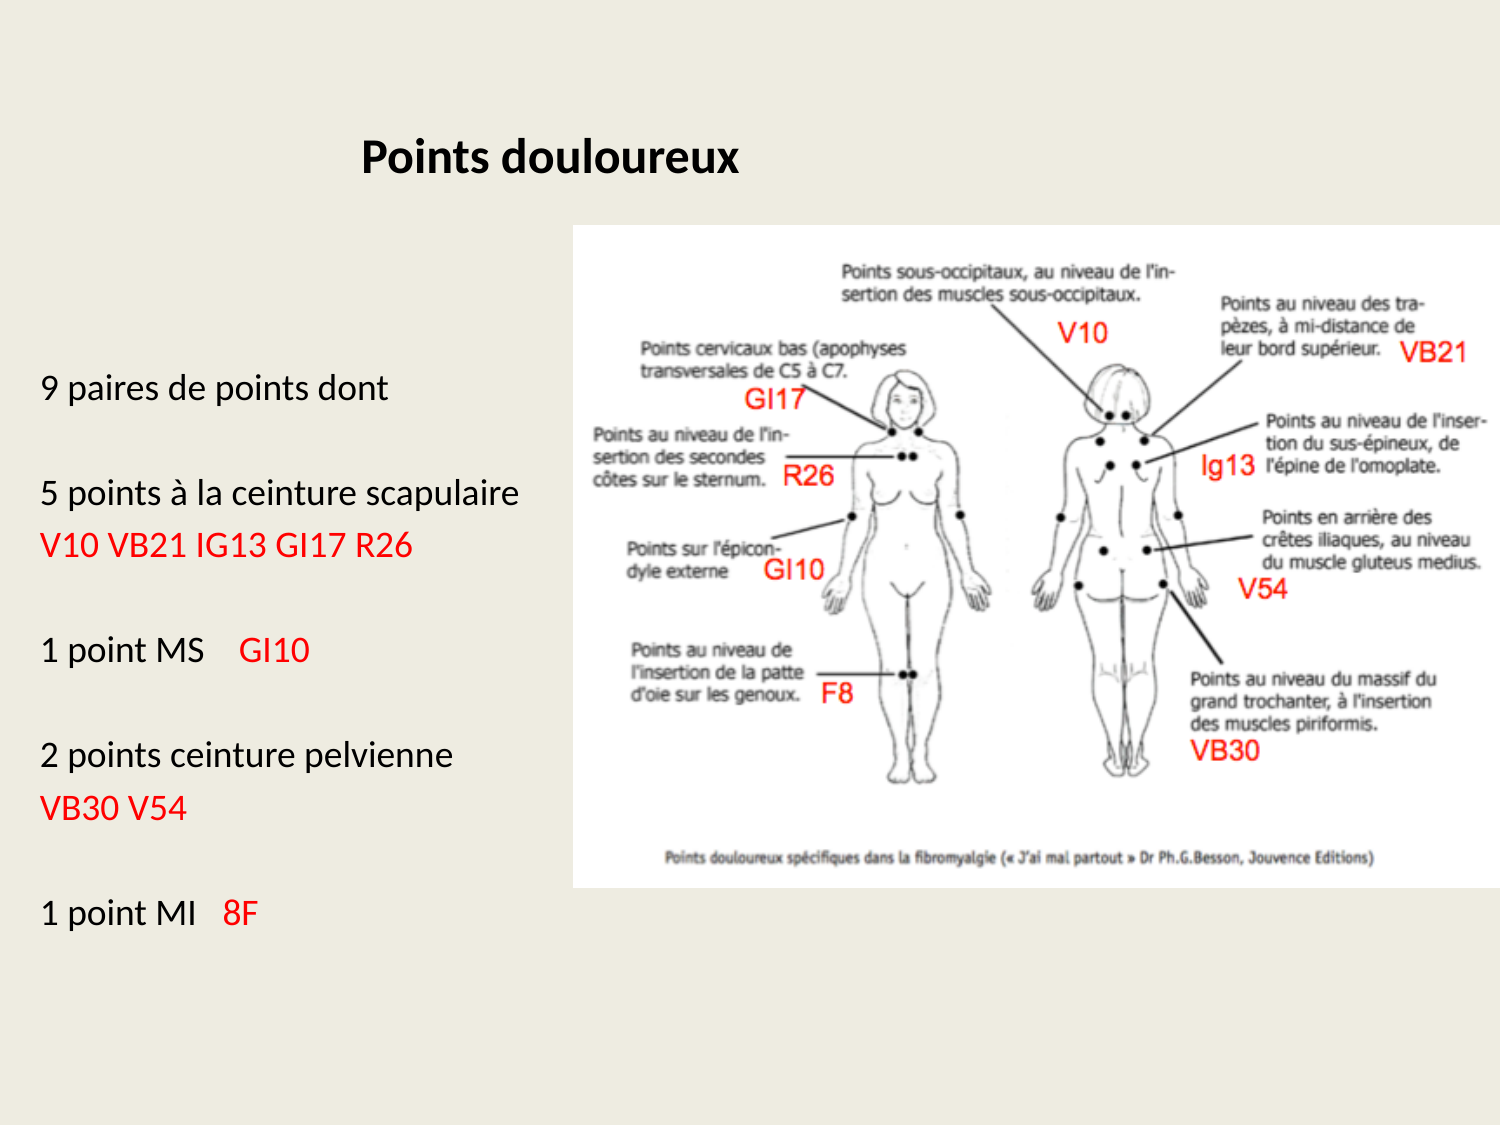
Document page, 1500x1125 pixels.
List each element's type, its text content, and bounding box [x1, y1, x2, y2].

list 9 paires de points dont 5 points à la ceinture scapulaire V10 VB21 IG13 GI17 R26 1 point MS GI10 2 points ceinture pelvienne VB30 V54 1 point MI 8F [24, 355, 594, 1125]
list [573, 224, 1500, 888]
title Points douloureux [346, 0, 841, 191]
